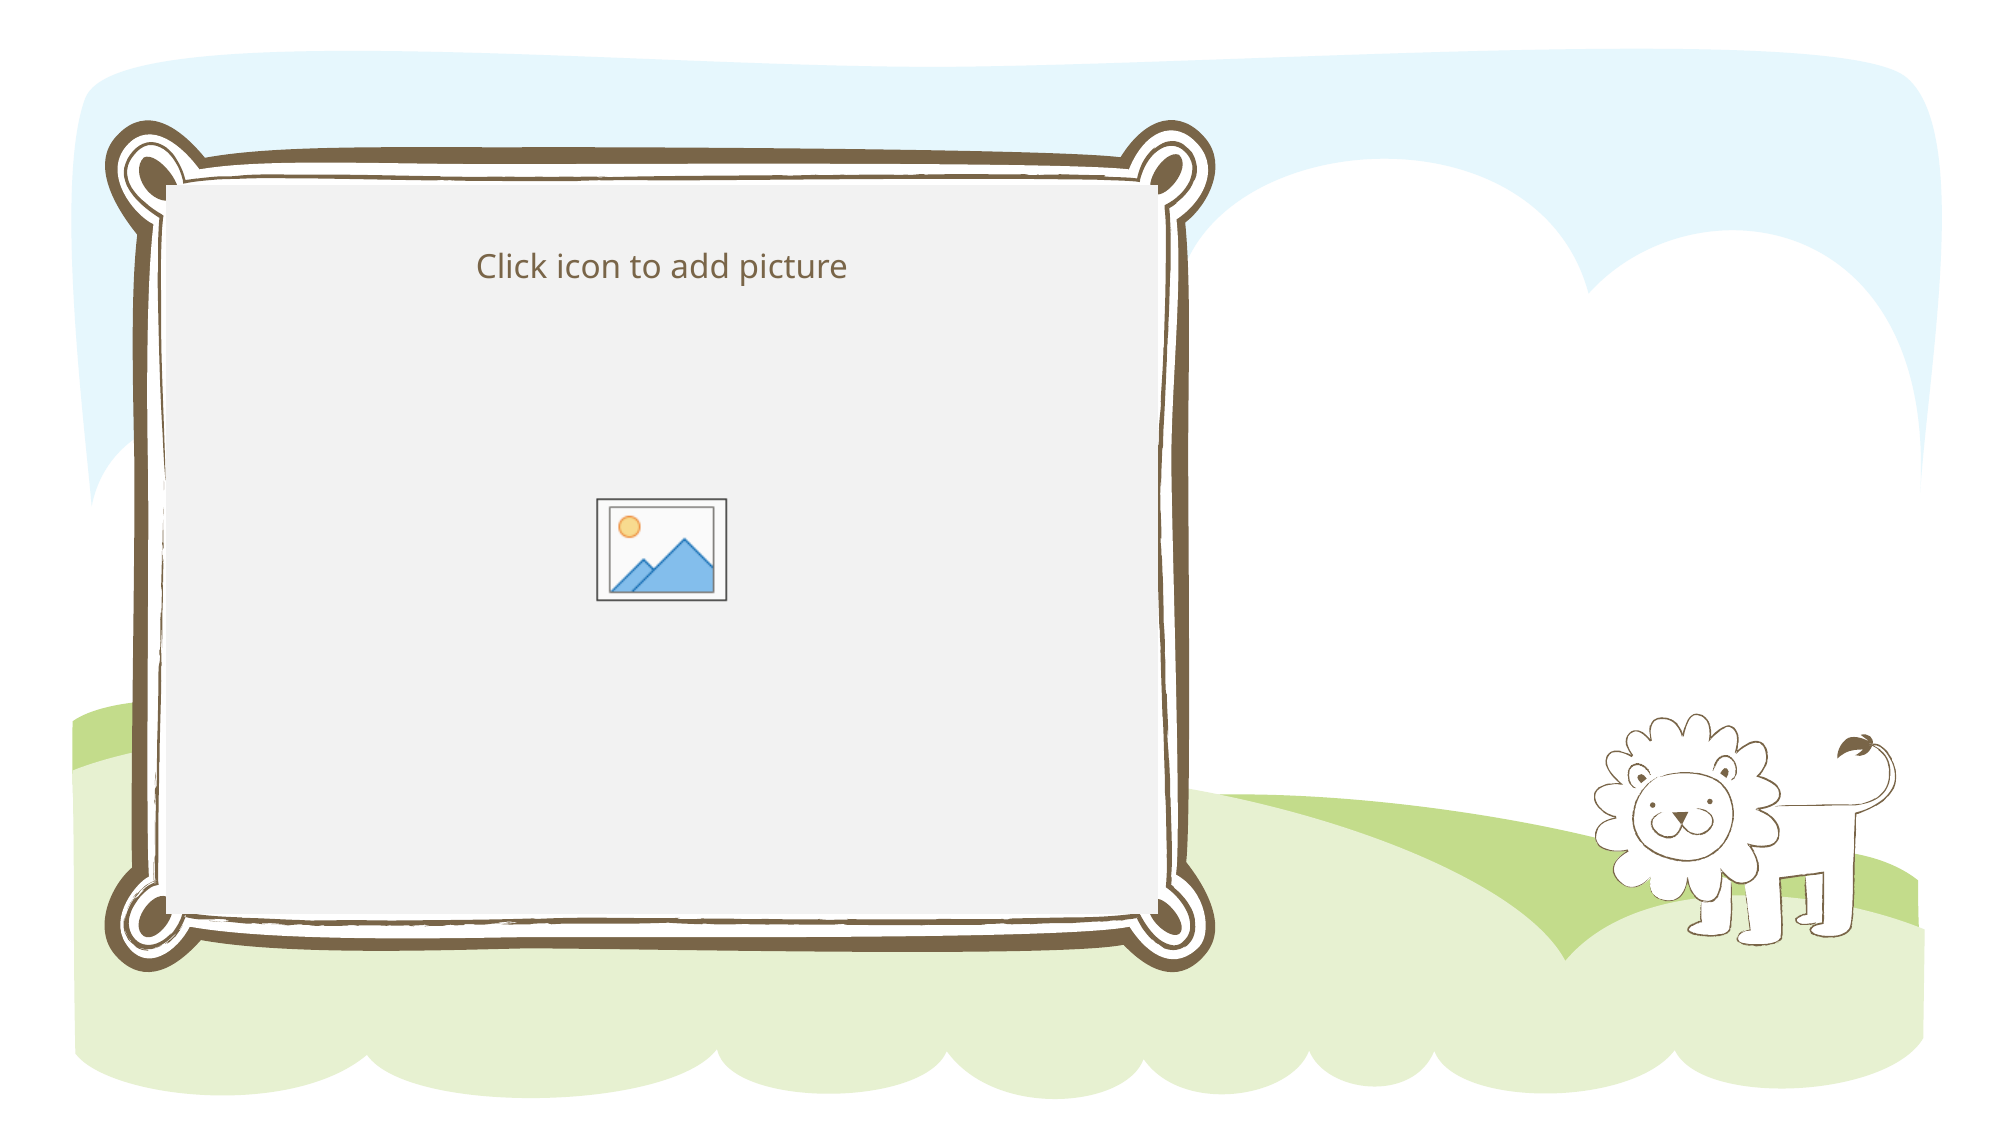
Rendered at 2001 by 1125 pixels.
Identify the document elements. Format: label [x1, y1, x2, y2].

picture [166, 185, 1159, 915]
